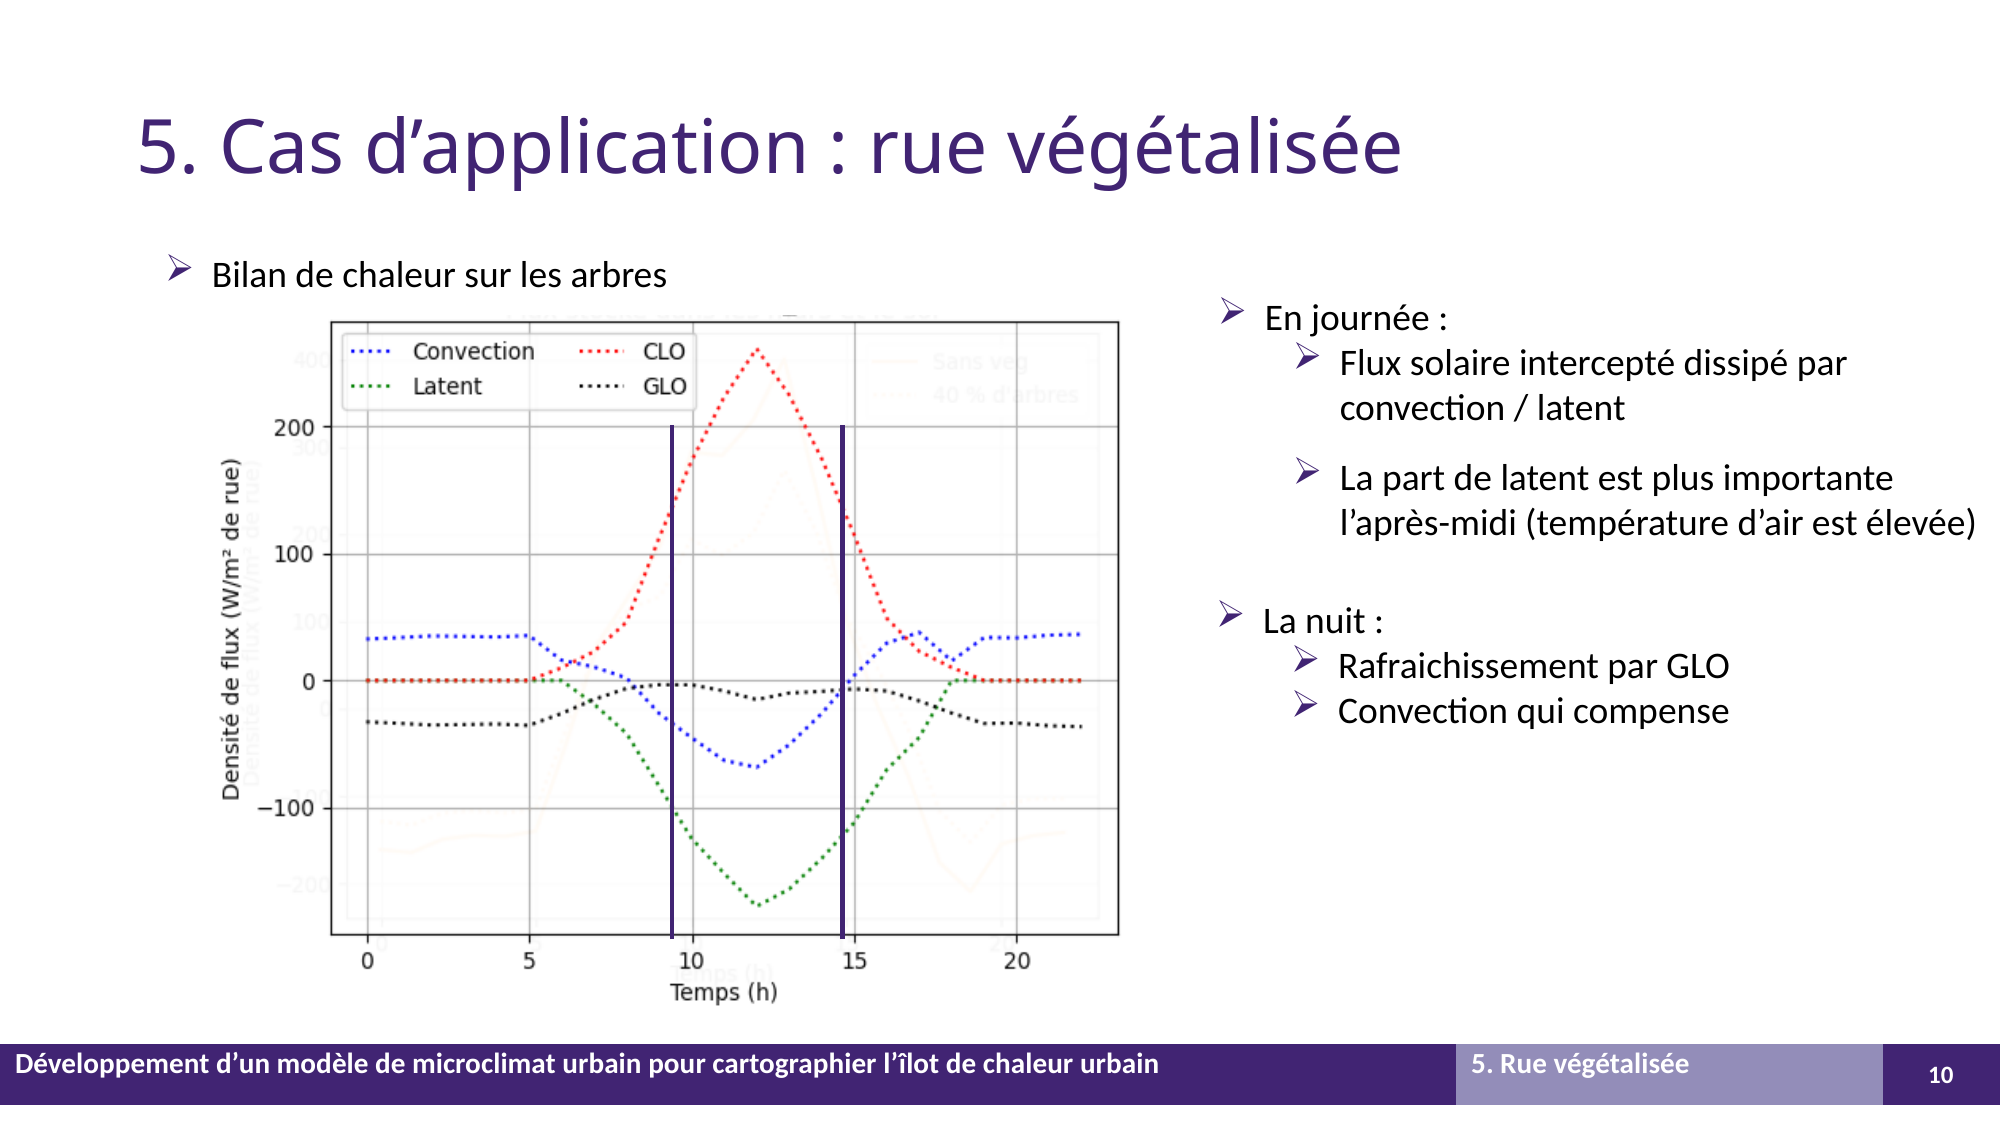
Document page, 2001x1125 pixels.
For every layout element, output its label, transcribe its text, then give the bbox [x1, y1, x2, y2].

text_box Bilan de chaleur sur les arbres [150, 242, 814, 348]
picture [215, 315, 1129, 1014]
text_box La nuit : Rafraichissement par GLO Convection qui compense [1129, 588, 1939, 739]
table_header Développement d’un modèle de microclimat urbain pour cartographier l’îlot de chaleur urbain [0, 1044, 1456, 1105]
title 5. Cas d’application : rue végétalisée [121, 74, 1980, 224]
table_header [1883, 1044, 2000, 1105]
table_header 5. Rue végétalisée [1456, 1044, 1883, 1105]
text_box En journée : Flux solaire intercepté dissipé par convection / latent [1128, 285, 1941, 436]
slide_number 10 [1909, 1043, 1969, 1103]
text_box La part de latent est plus importante l’après-midi (température d’air est élevée) [1129, 445, 2000, 551]
